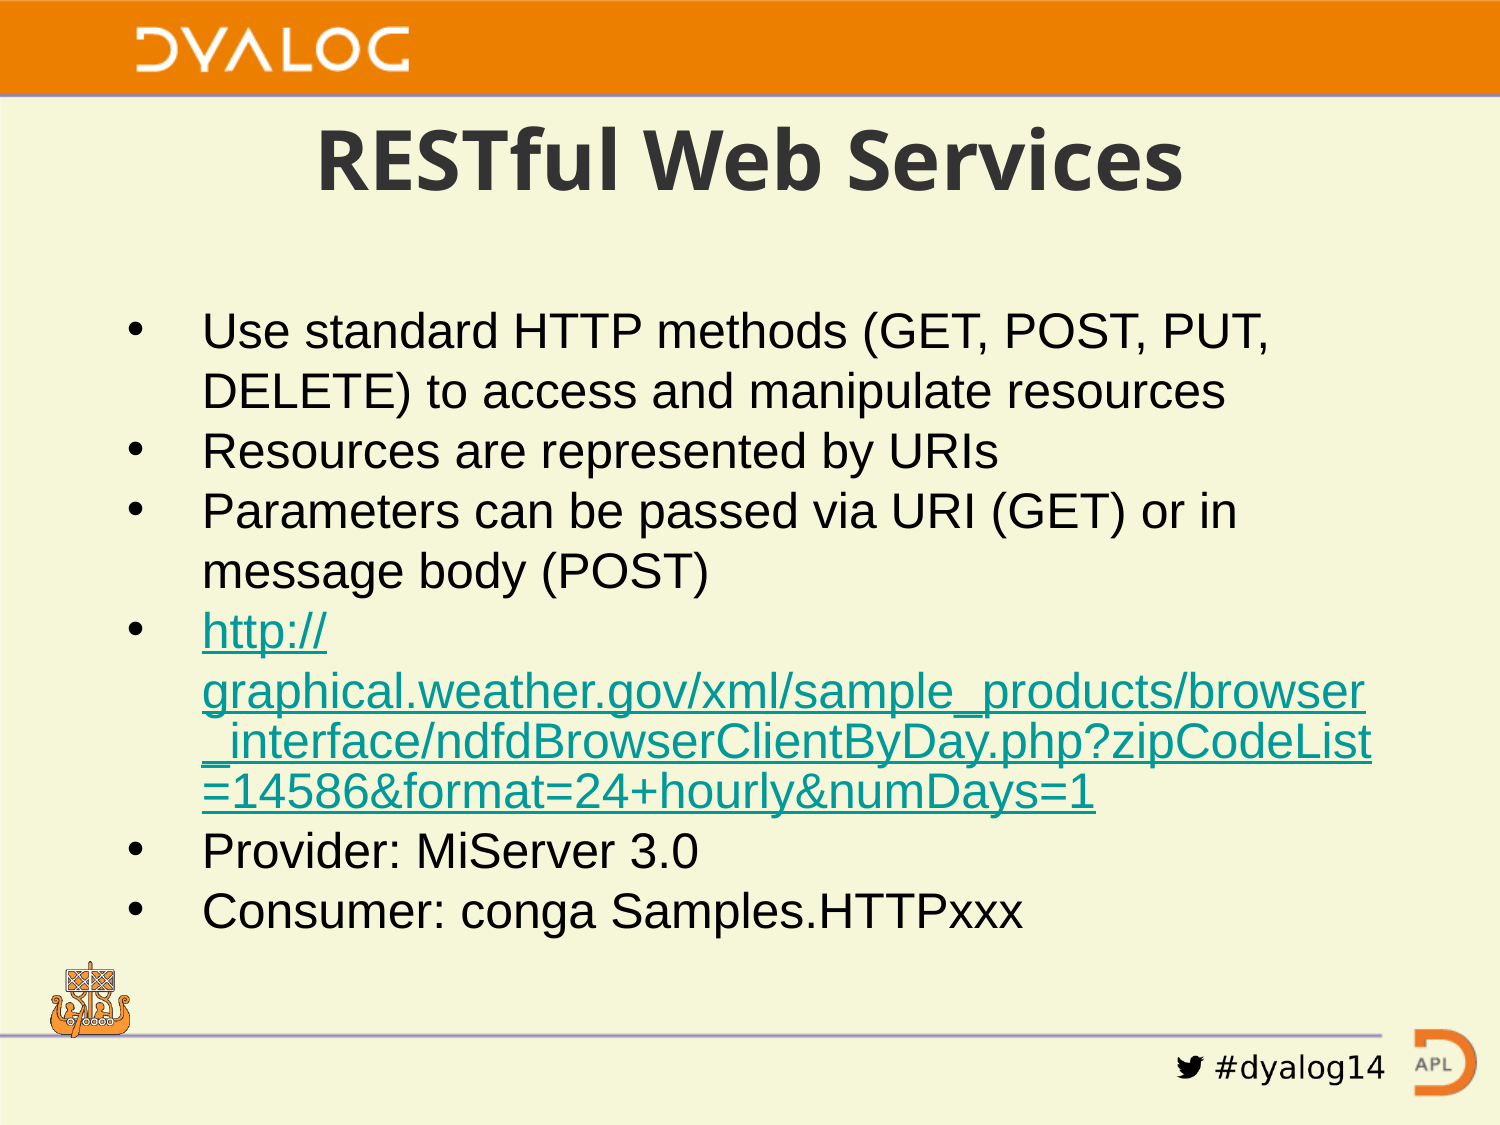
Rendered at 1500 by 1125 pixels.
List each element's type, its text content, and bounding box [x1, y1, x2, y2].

picture [0, 0, 1500, 1125]
title RESTful Web Services [112, 99, 1388, 268]
subtitle Use standard HTTP methods (GET, POST, PUT, DELETE) to access and manipulate resources Resources are represented by URIs Parameters can be passed via URI (GET) or in message body (POST) http://graphical.weather.gov/xml/sample_products/browser_interface/ndfdBrowserClientByDay.php?zipCodeList=14586&format=24+hourly&numDays=1 Provider: MiServer 3.0 Consumer: conga Samples.HTTPxxx [112, 291, 1388, 1000]
